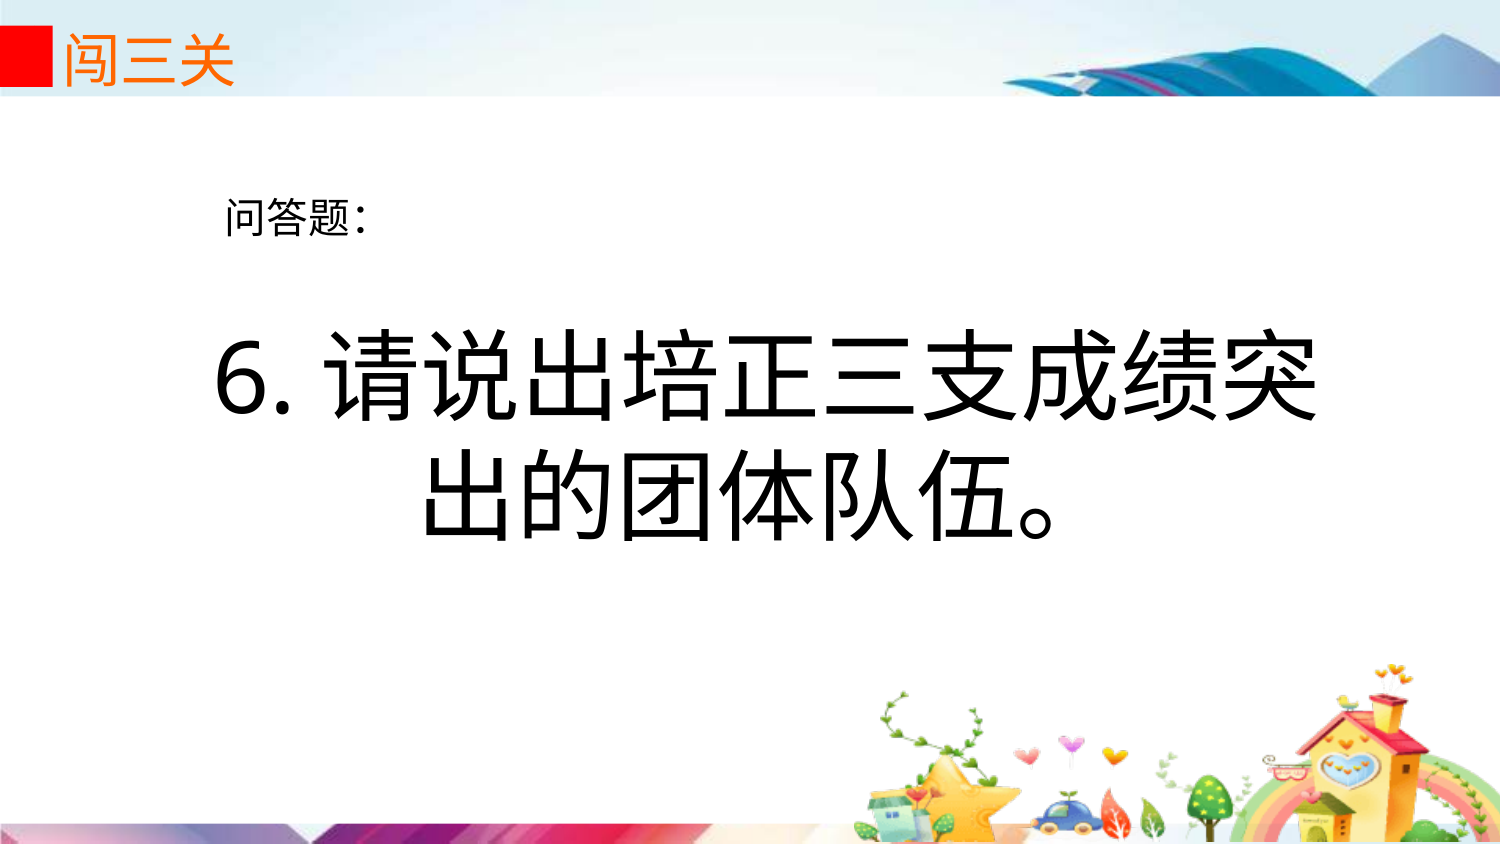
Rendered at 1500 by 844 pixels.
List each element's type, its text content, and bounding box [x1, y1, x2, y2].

picture [0, 87, 47, 96]
text_box 闯三关 [47, 16, 253, 102]
text_box 6.请说出培正三支成绩突出的团体队伍。 [153, 306, 1380, 561]
picture [1189, 88, 1203, 96]
picture [0, 664, 1500, 844]
text_box 问答题： [210, 184, 407, 250]
picture [0, 0, 1500, 96]
